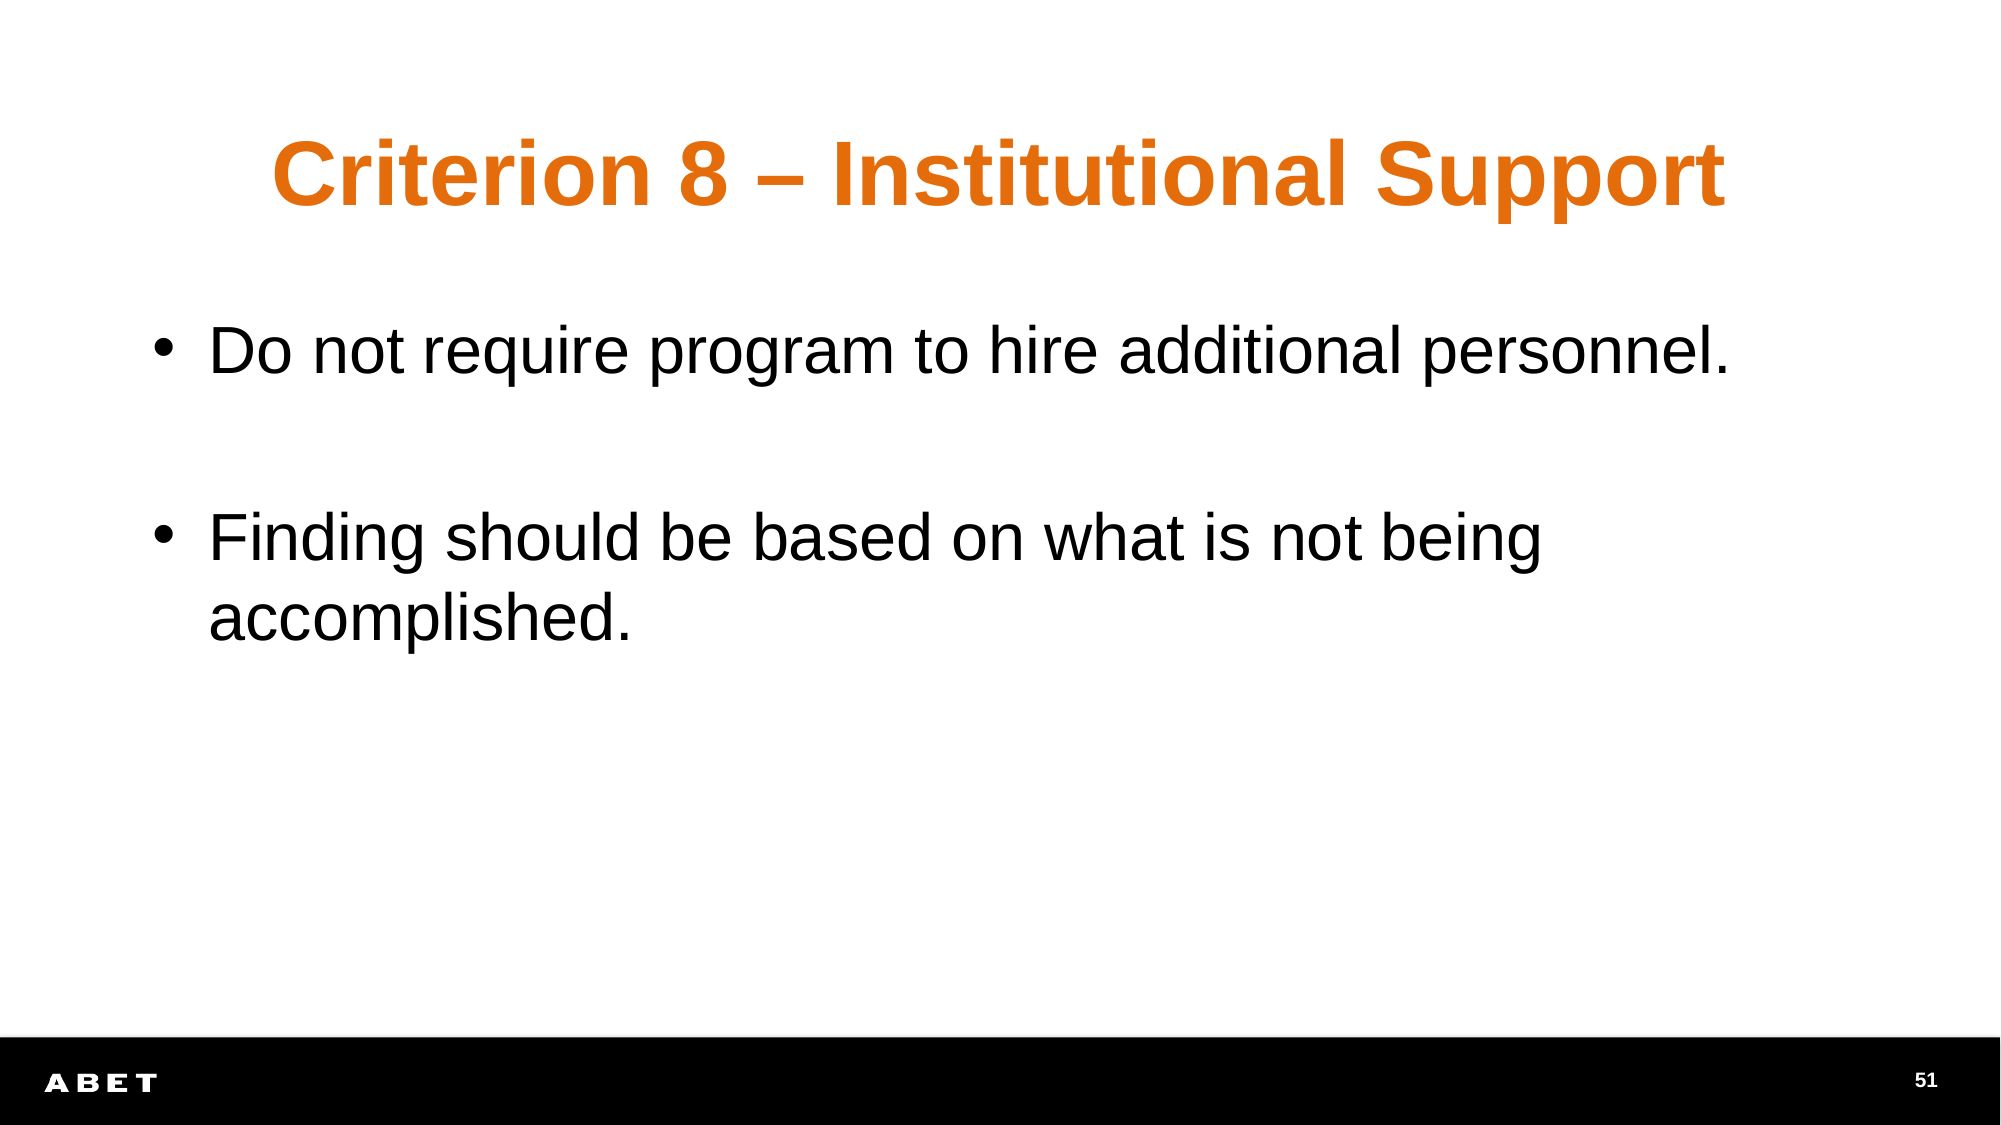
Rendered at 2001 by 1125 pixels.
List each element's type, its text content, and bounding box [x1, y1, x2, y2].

picture [16, 1052, 184, 1113]
title Criterion 8 – Institutional Support [137, 59, 1863, 278]
list Do not require program to hire additional personnel. Finding should be based on what is not being accomplished. [137, 299, 1863, 1014]
